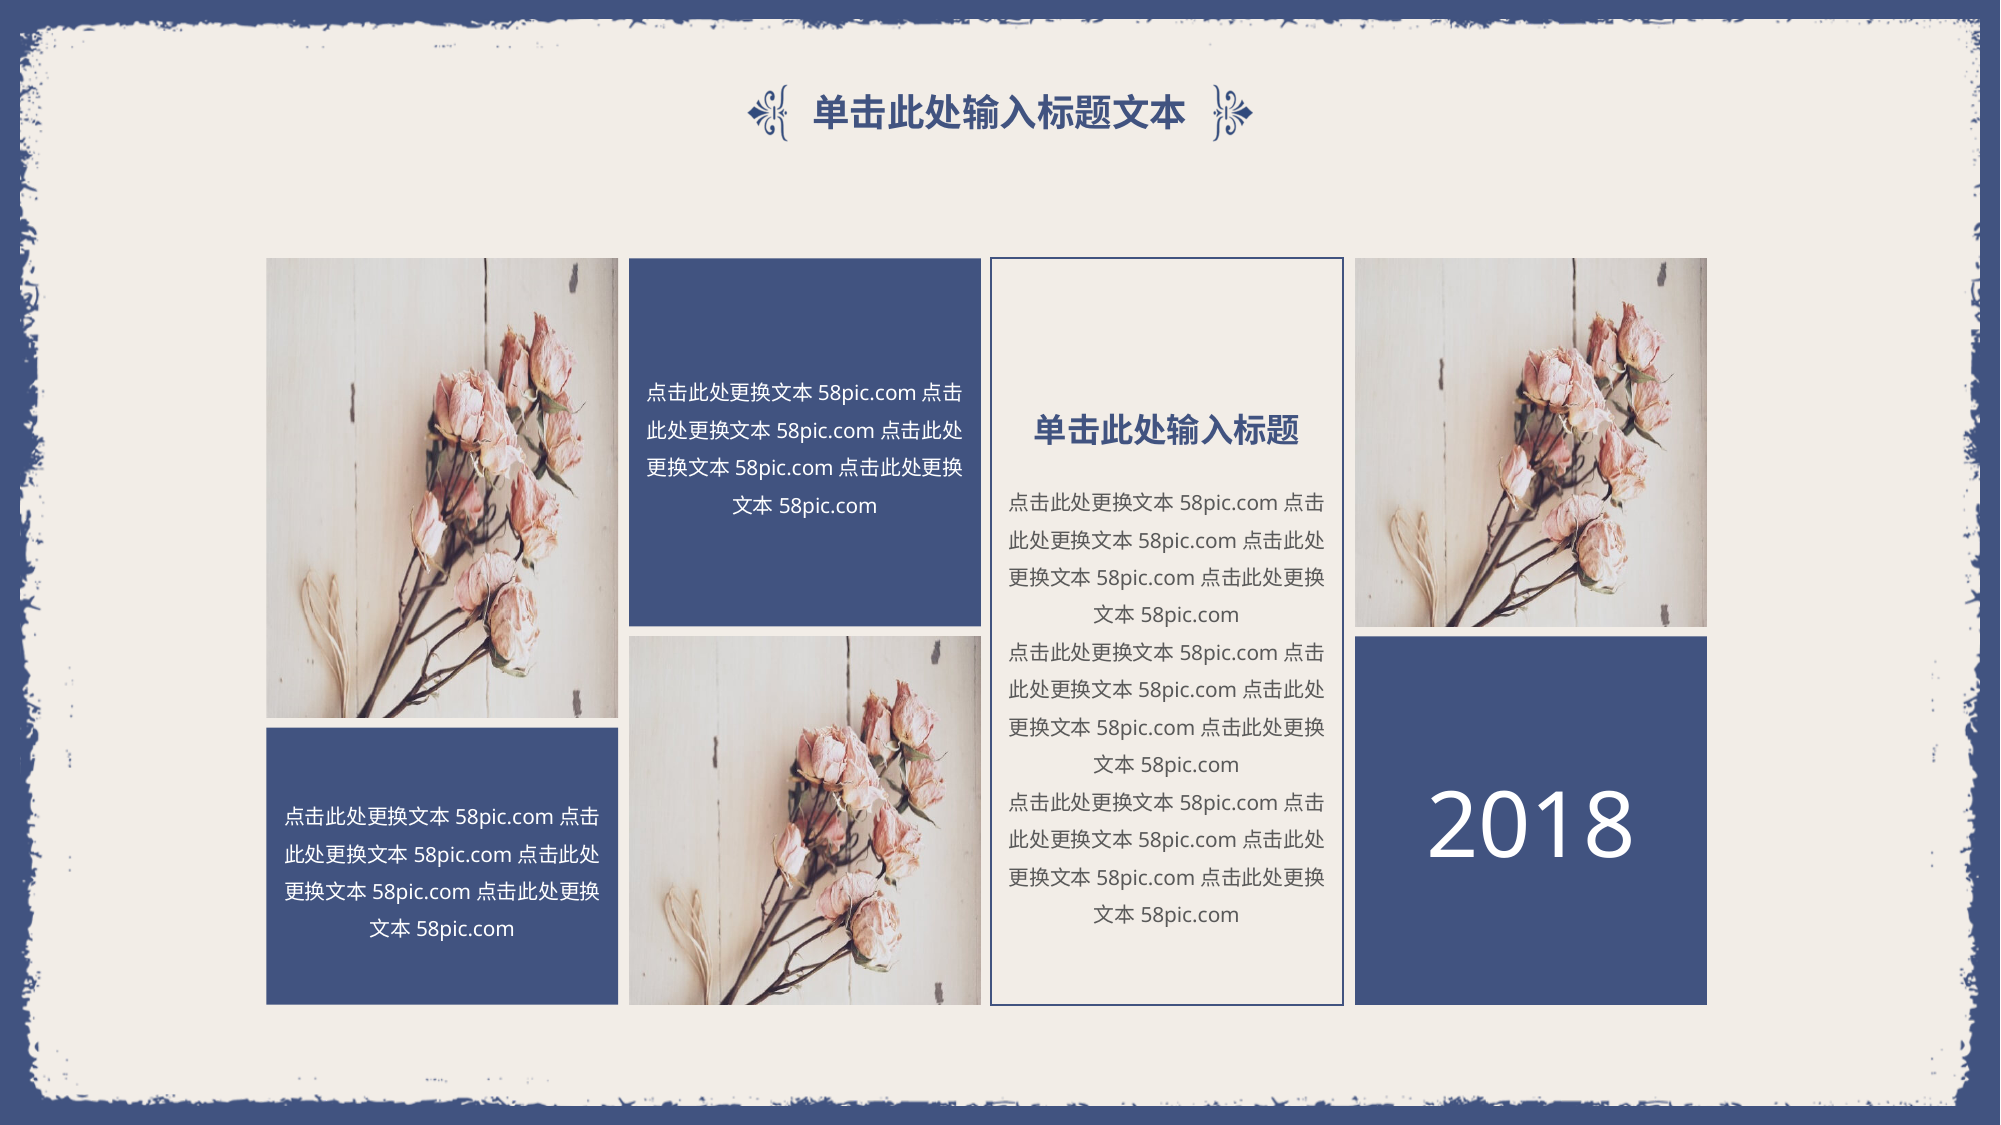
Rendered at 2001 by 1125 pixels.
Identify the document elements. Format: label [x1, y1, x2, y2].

picture [738, 93, 796, 134]
text_box [0, 6, 2000, 1119]
picture [1204, 93, 1262, 134]
